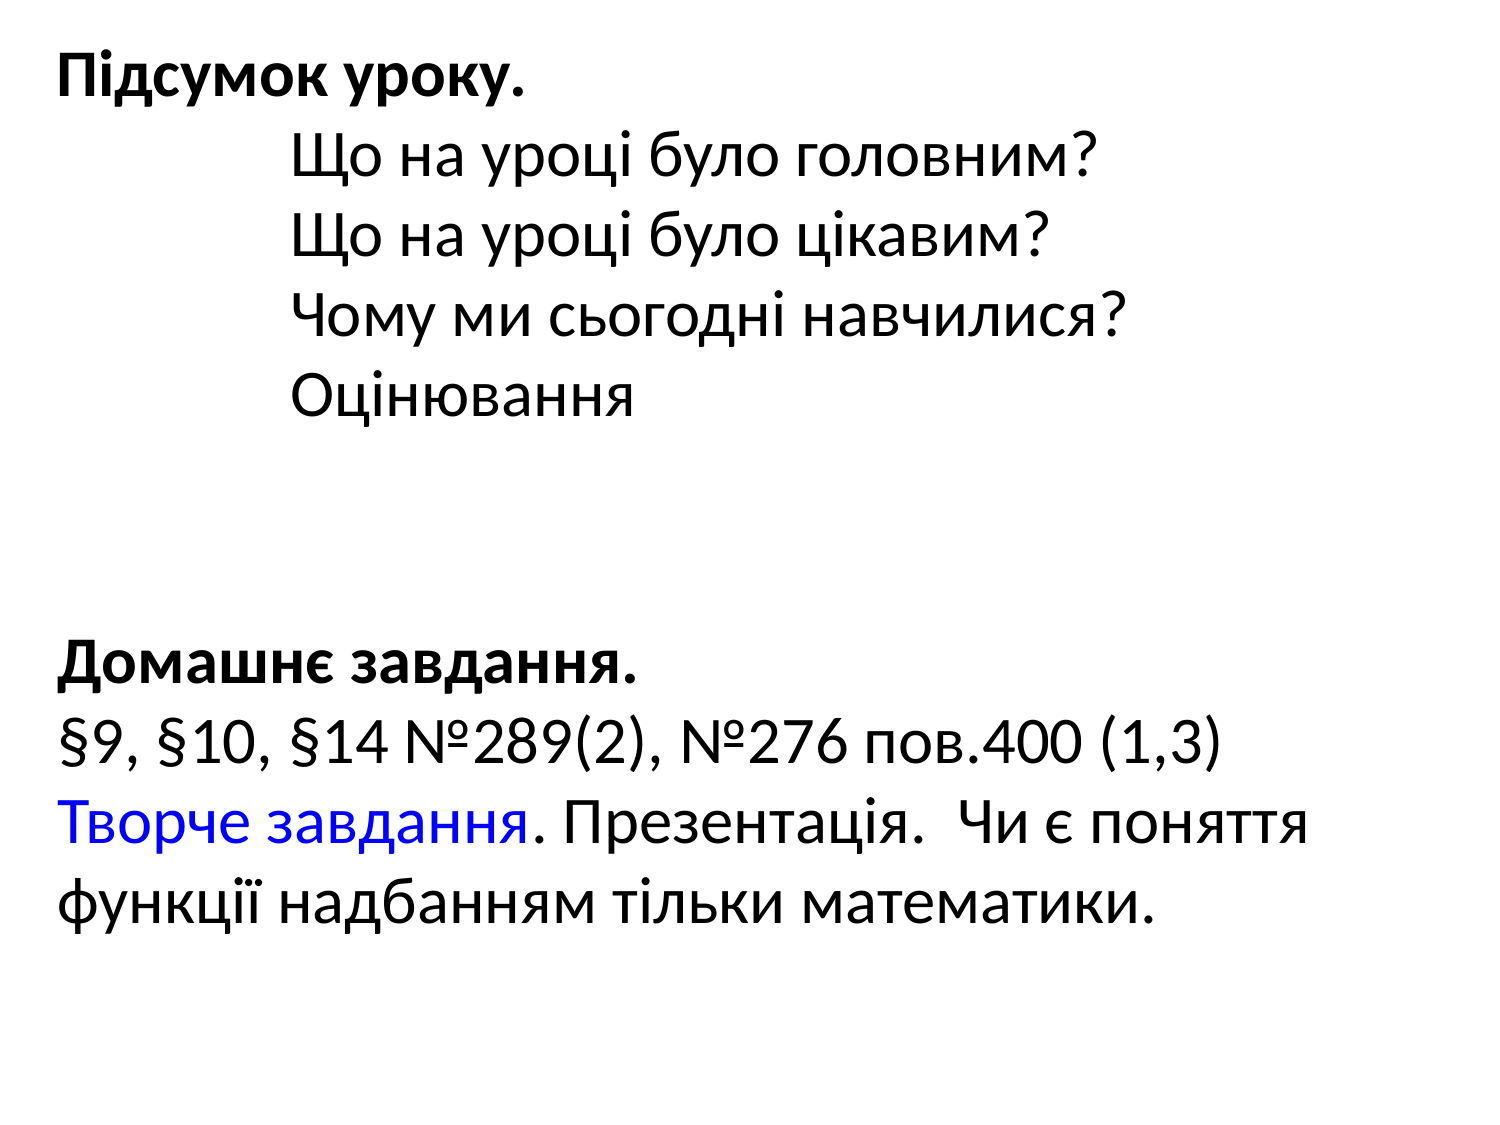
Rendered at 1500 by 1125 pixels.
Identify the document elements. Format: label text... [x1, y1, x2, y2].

text_box Підсумок уроку. Що на уроці було головним? Що на уроці було цікавим? Чому ми сьогодні навчилися? Оцінювання [41, 22, 1365, 437]
text_box Домашнє завдання. §9, §10, §14 №289(2), №276 пов.400 (1,3) Творче завдання. Презентація. Чи є поняття функції надбанням тільки математики. [42, 609, 1413, 990]
